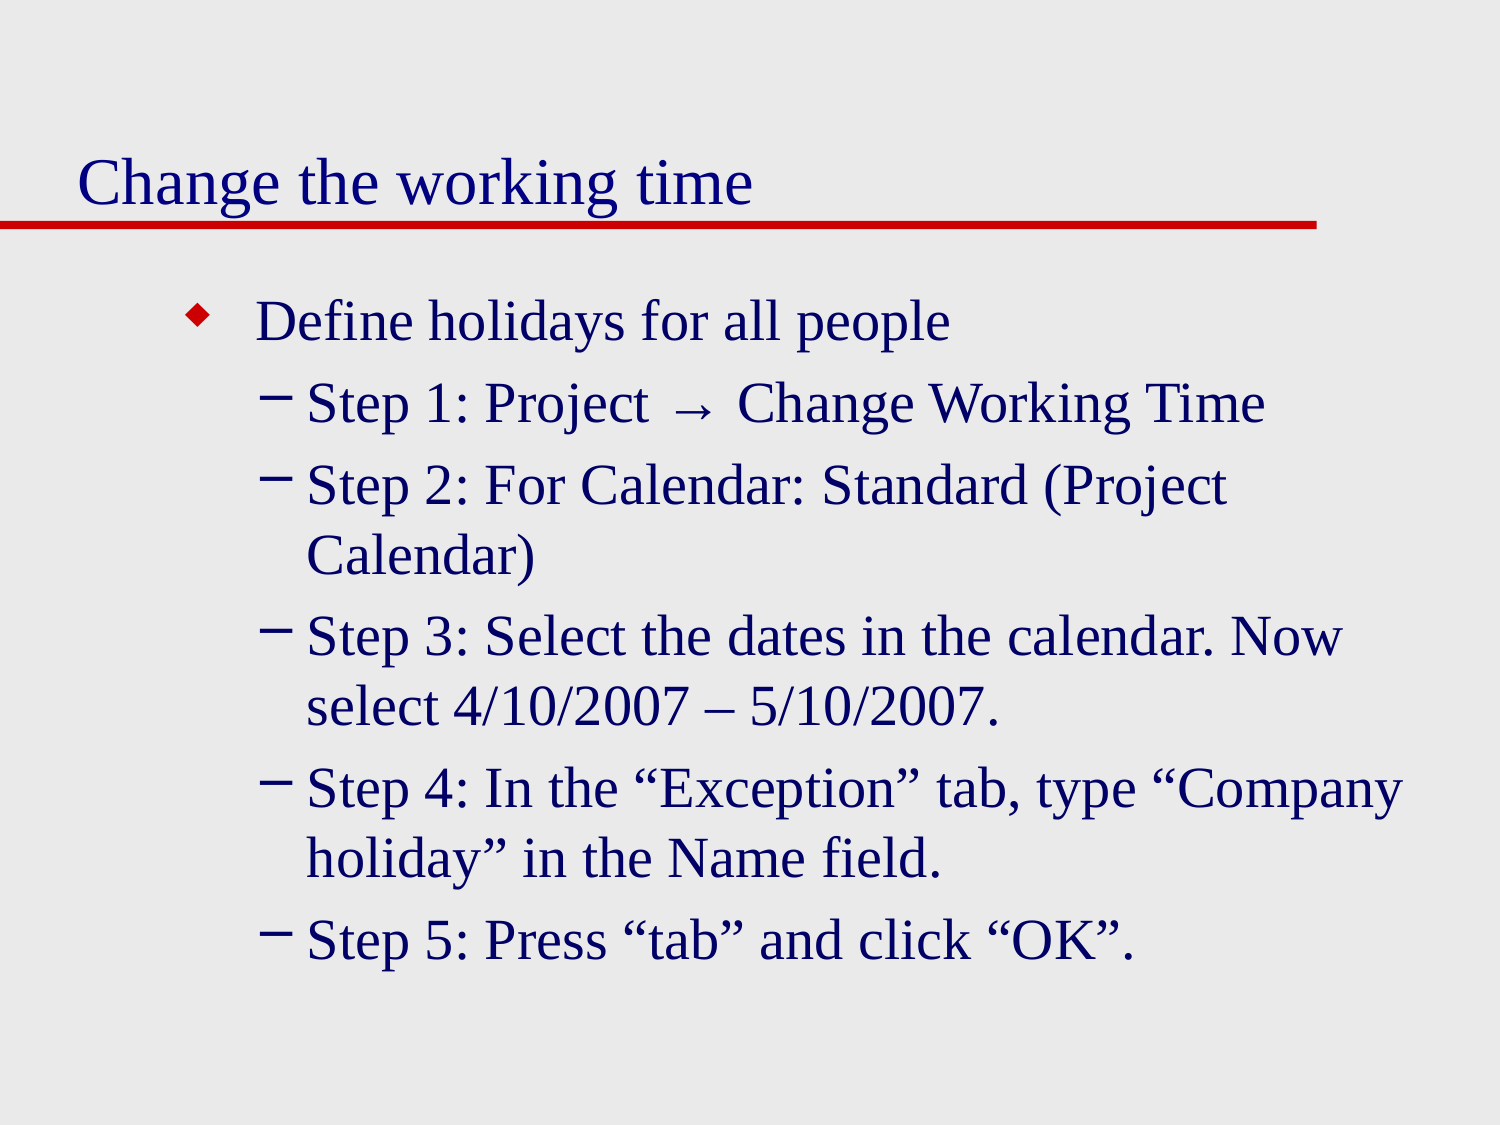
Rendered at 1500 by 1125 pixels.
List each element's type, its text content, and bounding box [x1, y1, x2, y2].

title Change the working time [62, 43, 1338, 226]
list Define holidays for all people Step 1: Project → Change Working Time Step 2: For Calendar: Standard (Project Calendar) Step 3: Select the dates in the calendar. Now select 4/10/2007 – 5/10/2007. Step 4: In the “Exception” tab, type “Company holiday” in the Name field. Step 5: Press “tab” and click “OK”. [169, 274, 1438, 951]
